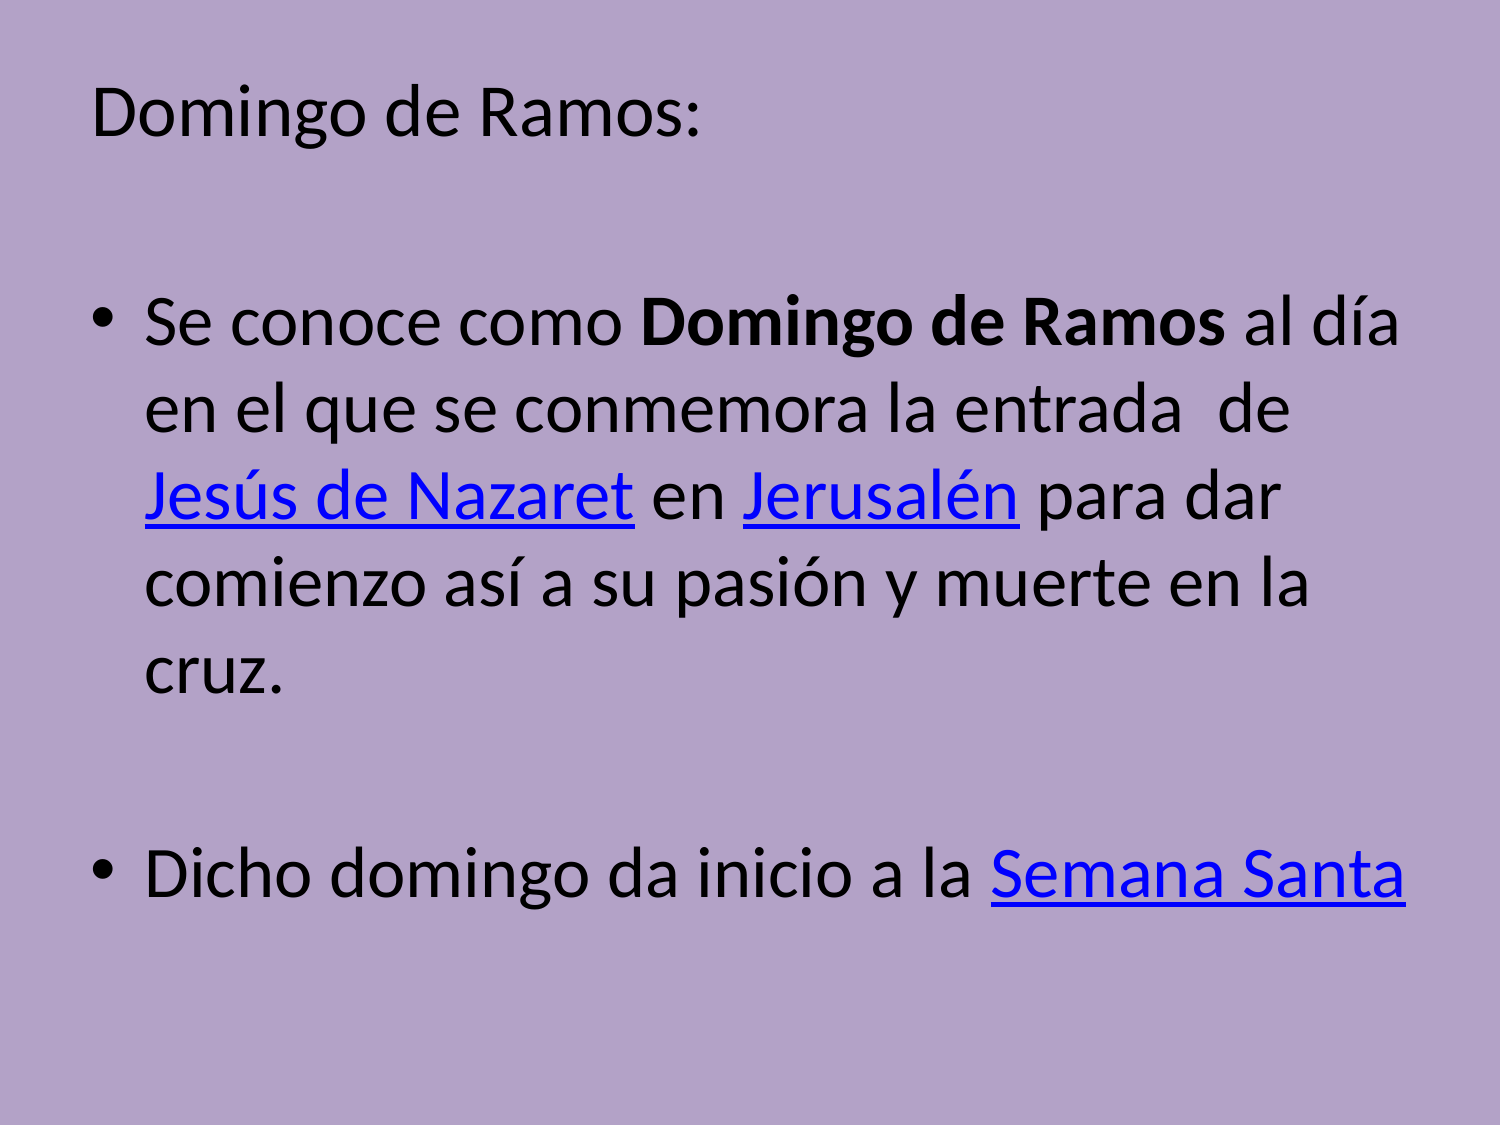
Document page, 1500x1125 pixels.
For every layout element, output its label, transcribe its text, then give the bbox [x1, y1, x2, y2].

text_box Domingo de Ramos: [76, 54, 975, 160]
list Se conoce como Domingo de Ramos al día en el que se conmemora la entrada de Jesús de Nazaret en Jerusalén para dar comienzo así a su pasión y muerte en la cruz. Dicho domingo da inicio a la Semana Santa [75, 172, 1425, 1005]
